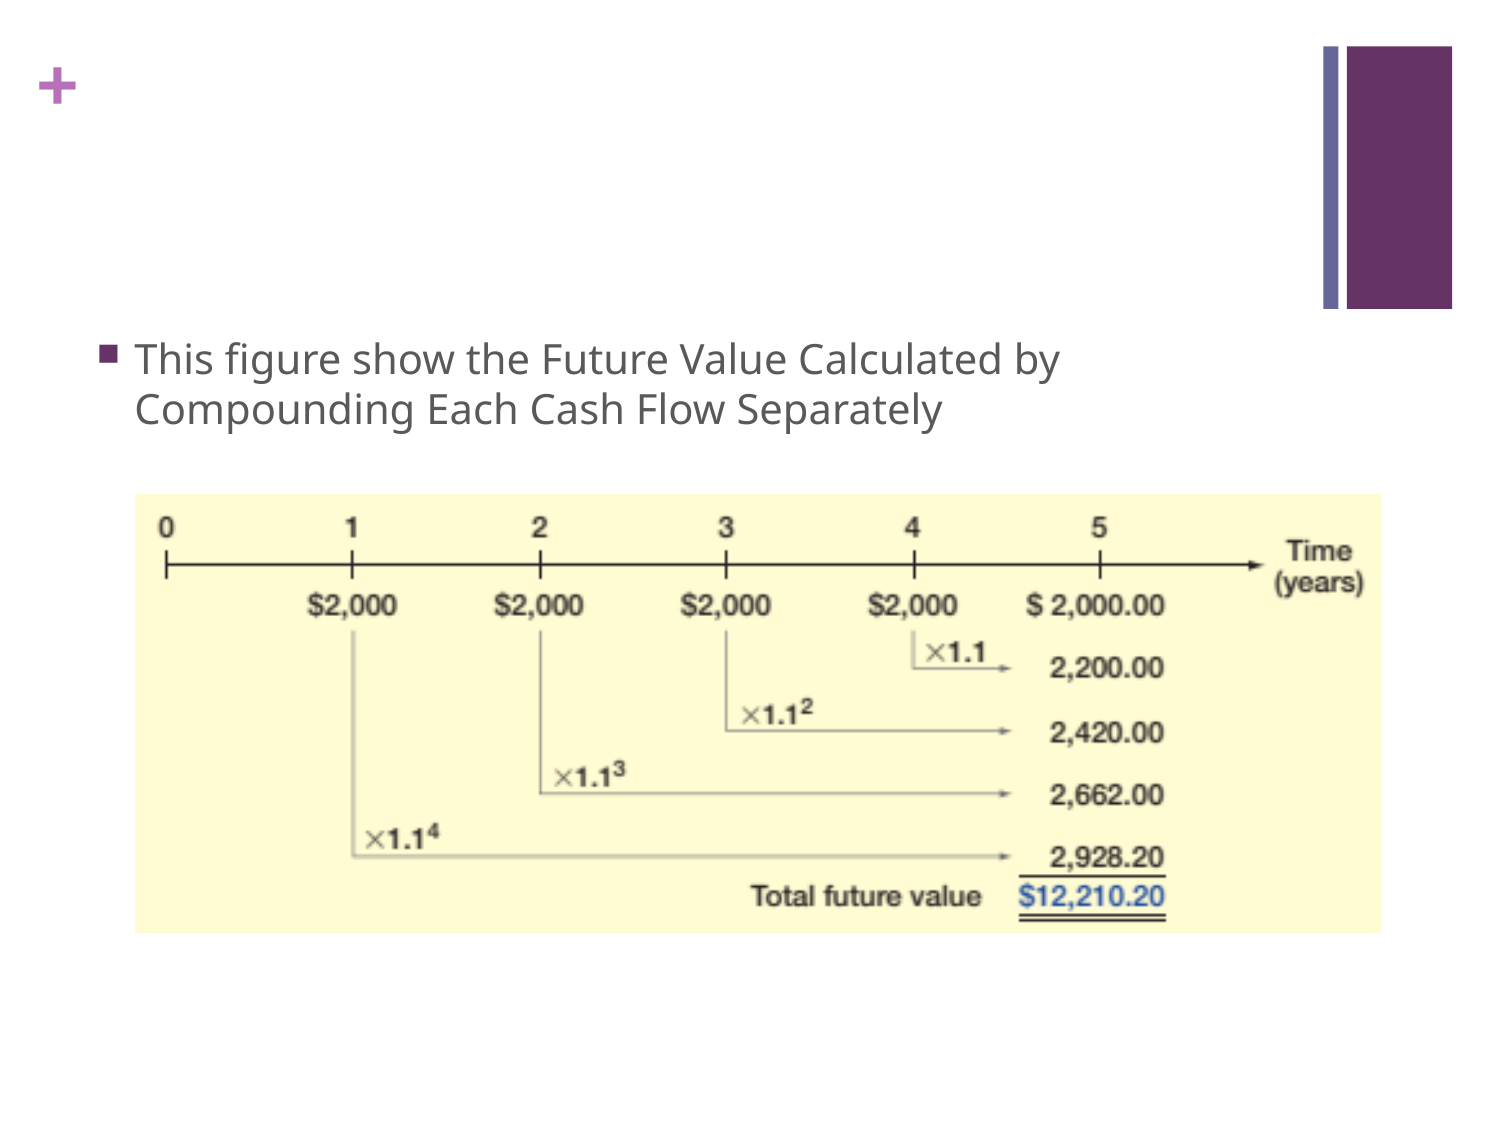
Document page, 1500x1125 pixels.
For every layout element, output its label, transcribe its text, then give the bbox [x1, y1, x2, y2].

picture [134, 493, 1382, 933]
list This figure show the Future Value Calculated by Compounding Each Cash Flow Separately [81, 324, 1322, 1005]
